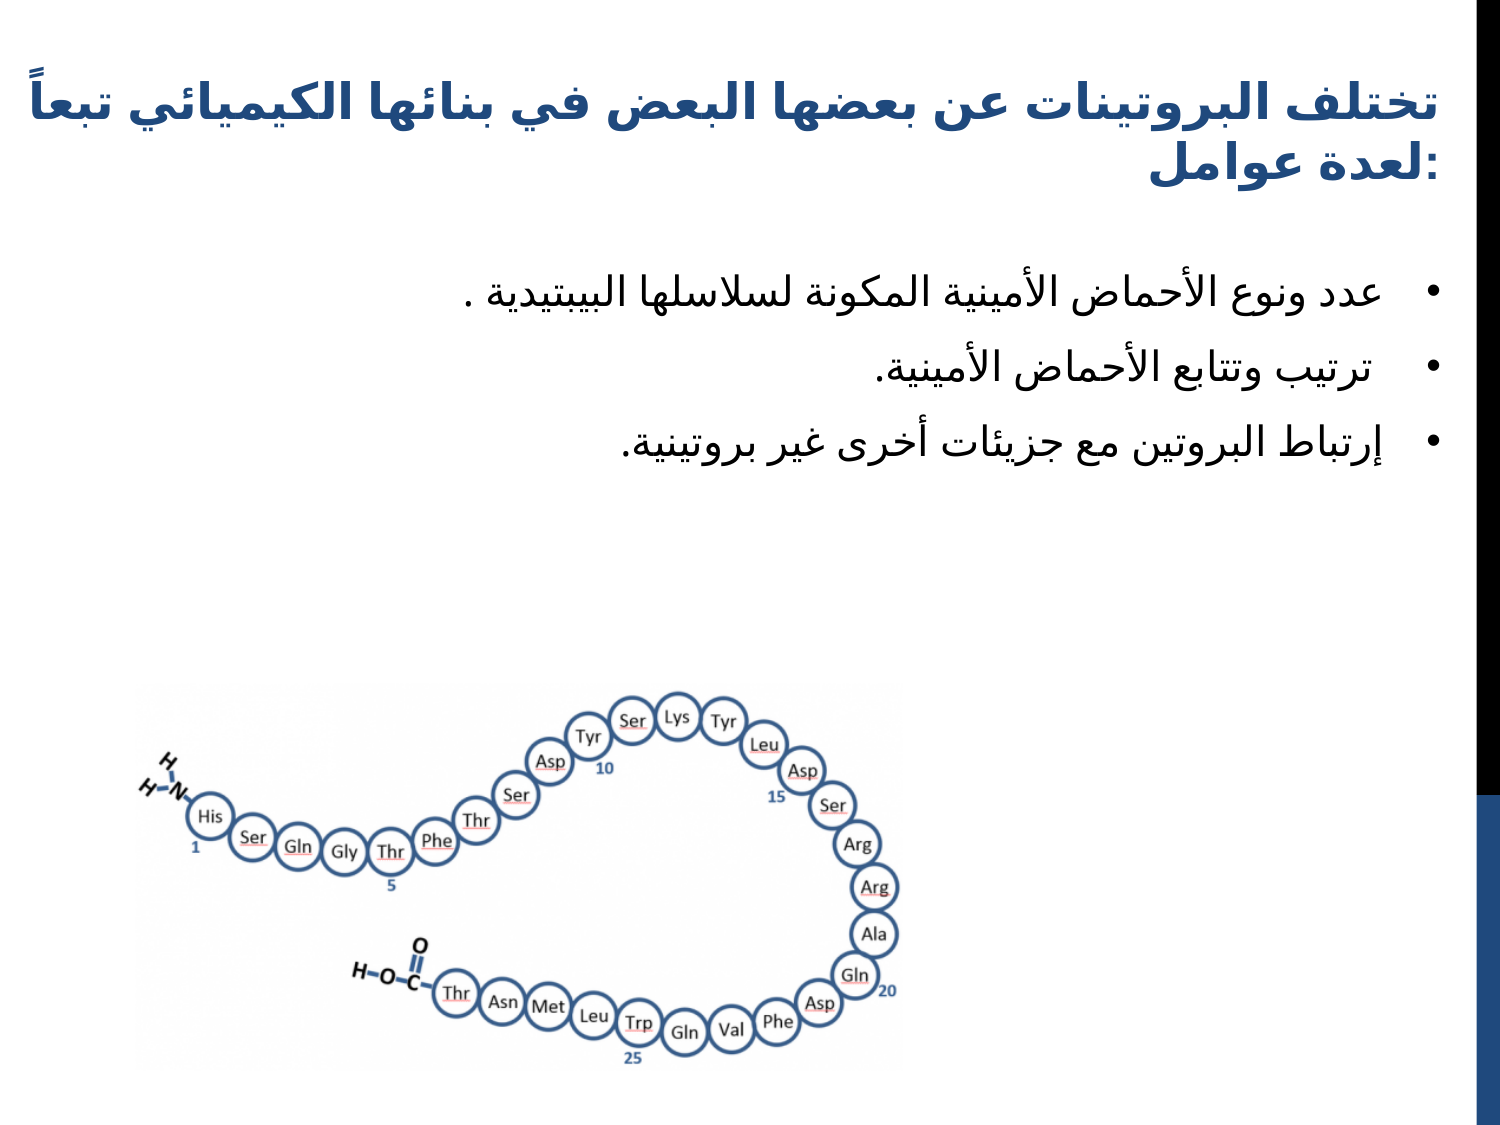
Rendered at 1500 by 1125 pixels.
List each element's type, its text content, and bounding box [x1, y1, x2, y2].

text_box تختلف البروتينات عن بعضها البعض في بنائها الكيميائي تبعاً لعدة عوامل: عدد ونوع الأحماض الأمينية المكونة لسلاسلها البيبتيدية . ترتيب وتتابع الأحماض الأمينية. إرتباط البروتين مع جزيئات أخرى غير بروتينية. [0, 62, 1456, 473]
picture [124, 674, 913, 1091]
